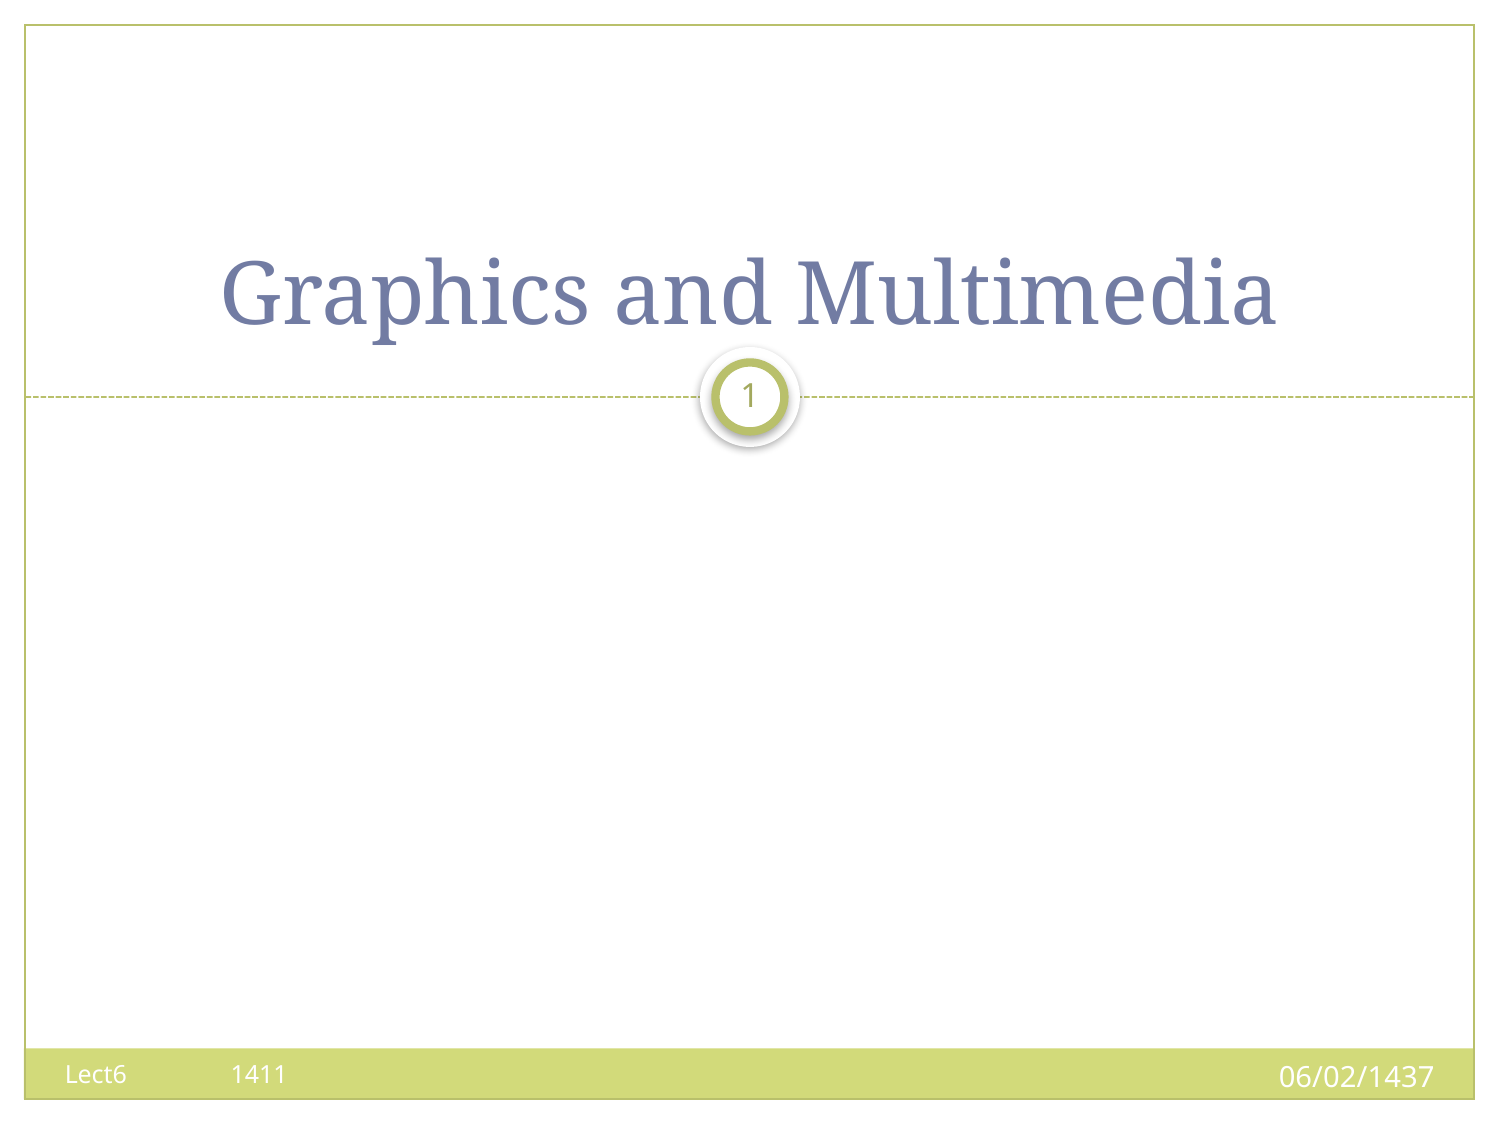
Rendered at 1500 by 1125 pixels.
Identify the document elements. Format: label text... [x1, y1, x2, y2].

slide_number 1 [712, 360, 788, 434]
title Graphics and Multimedia [112, 62, 1388, 350]
footer Lect6 1411 [50, 1051, 638, 1112]
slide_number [950, 1050, 1450, 1111]
